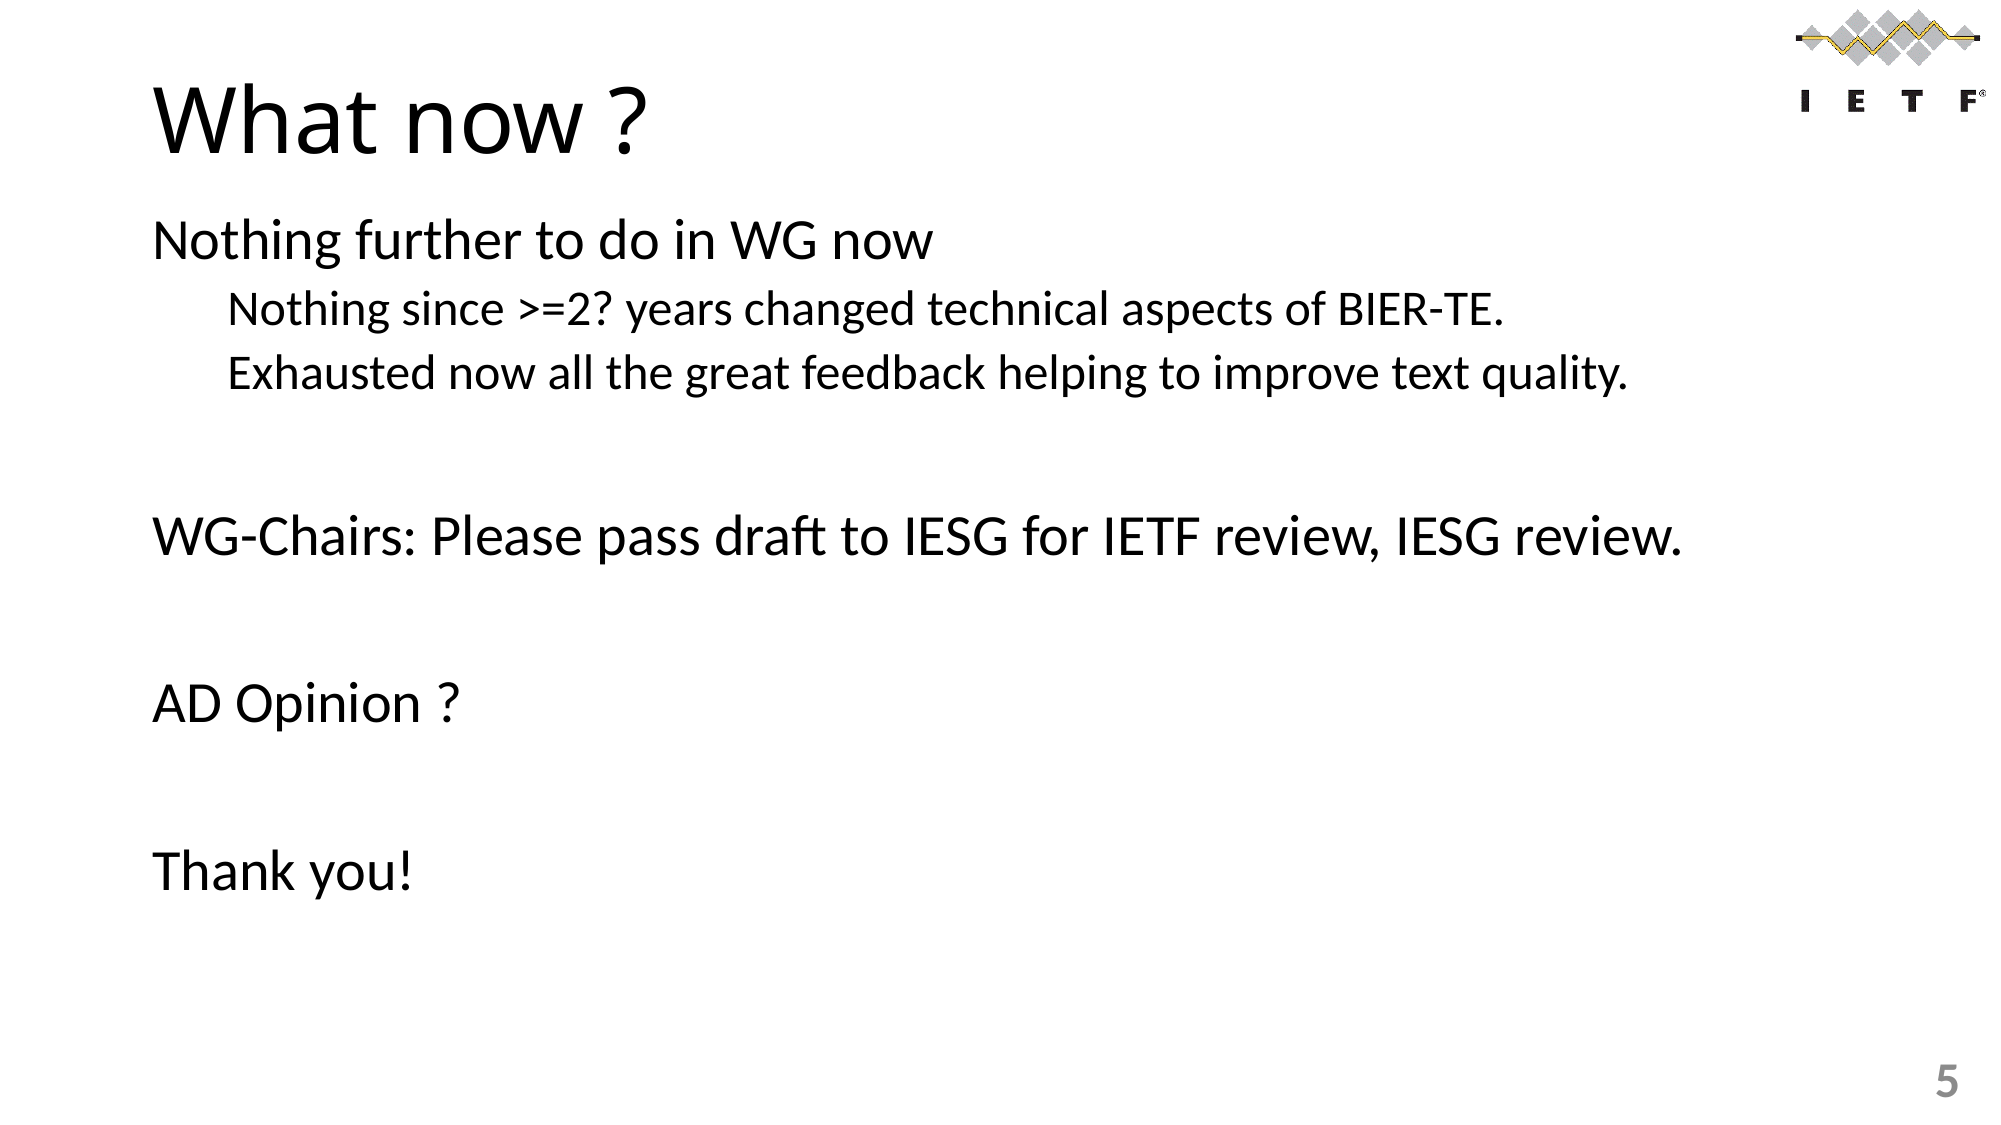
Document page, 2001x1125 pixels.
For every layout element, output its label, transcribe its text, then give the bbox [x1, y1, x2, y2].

picture [1781, 1, 2000, 119]
title What now ? [137, 59, 1863, 187]
slide_number 5 [1876, 1047, 1975, 1108]
list Nothing further to do in WG now Nothing since >=2? years changed technical aspects of BIER-TE. Exhausted now all the great feedback helping to improve text quality. WG-Chairs: Please pass draft to IESG for IETF review, IESG review. AD Opinion ? Thank you! [137, 201, 1863, 1104]
